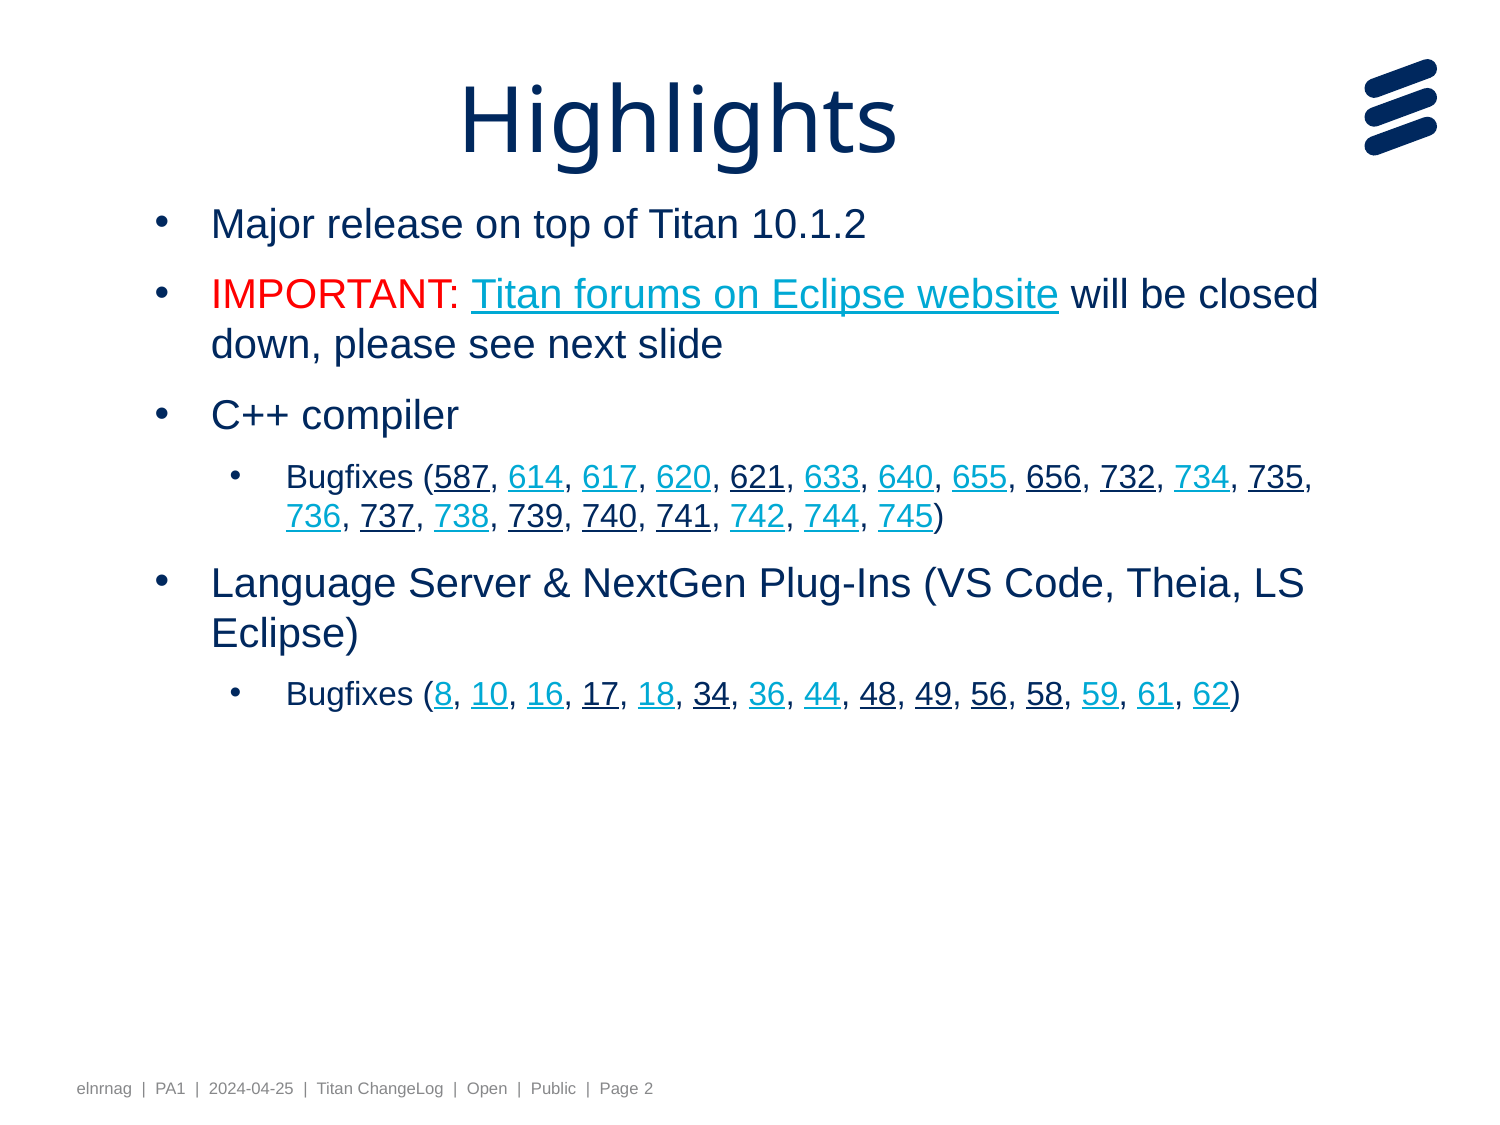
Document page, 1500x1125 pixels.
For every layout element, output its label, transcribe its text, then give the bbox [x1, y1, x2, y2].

title Highlights [64, 39, 1295, 188]
text_box Major release on top of Titan 10.1.2 IMPORTANT: Titan forums on Eclipse website will be closed down, please see next slide C++ compiler Bugfixes (587, 614, 617, 620, 621, 633, 640, 655, 656, 732, 734, 735, 736, 737, 738, 739, 740, 741, 742, 744, 745) Language Server & NextGen Plug-Ins (VS Code, Theia, LS Eclipse) Bugfixes (8, 10, 16, 17, 18, 34, 36, 44, 48, 49, 56, 58, 59, 61, 62) [64, 188, 1370, 847]
